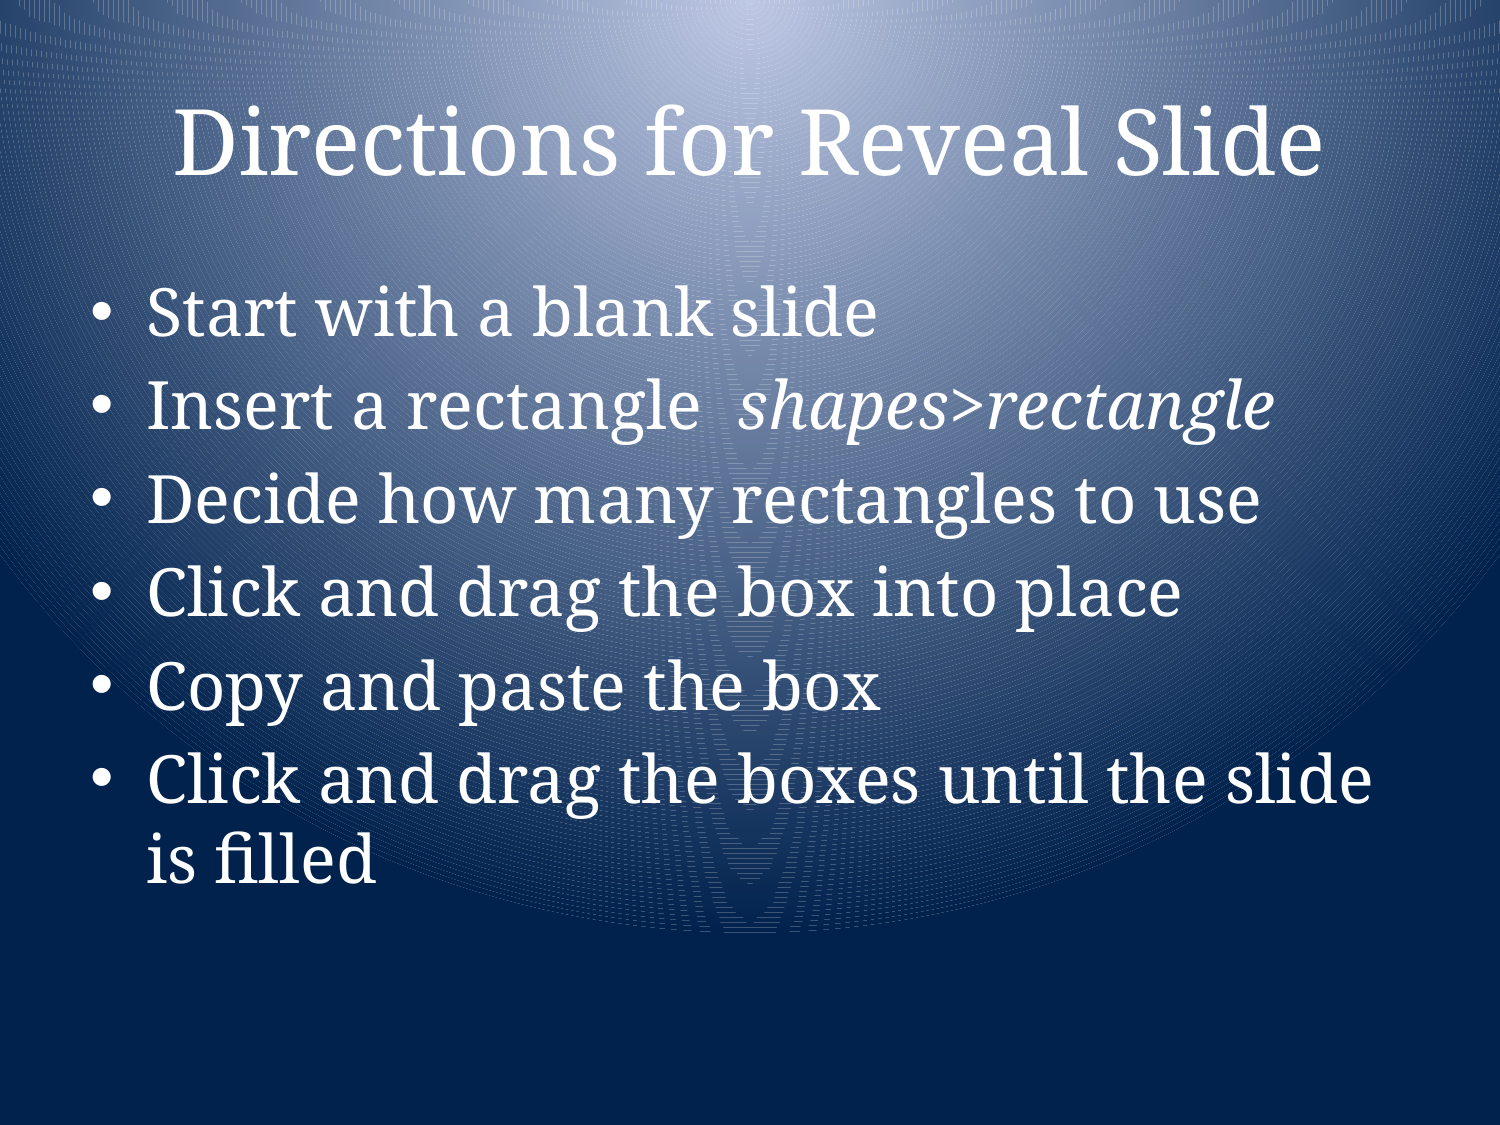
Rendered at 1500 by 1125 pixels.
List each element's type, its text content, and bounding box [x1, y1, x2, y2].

list Start with a blank slide Insert a rectangle shapes>rectangle Decide how many rectangles to use Click and drag the box into place Copy and paste the box Click and drag the boxes until the slide is filled [75, 262, 1425, 1005]
title Directions for Reveal Slide [75, 45, 1425, 233]
